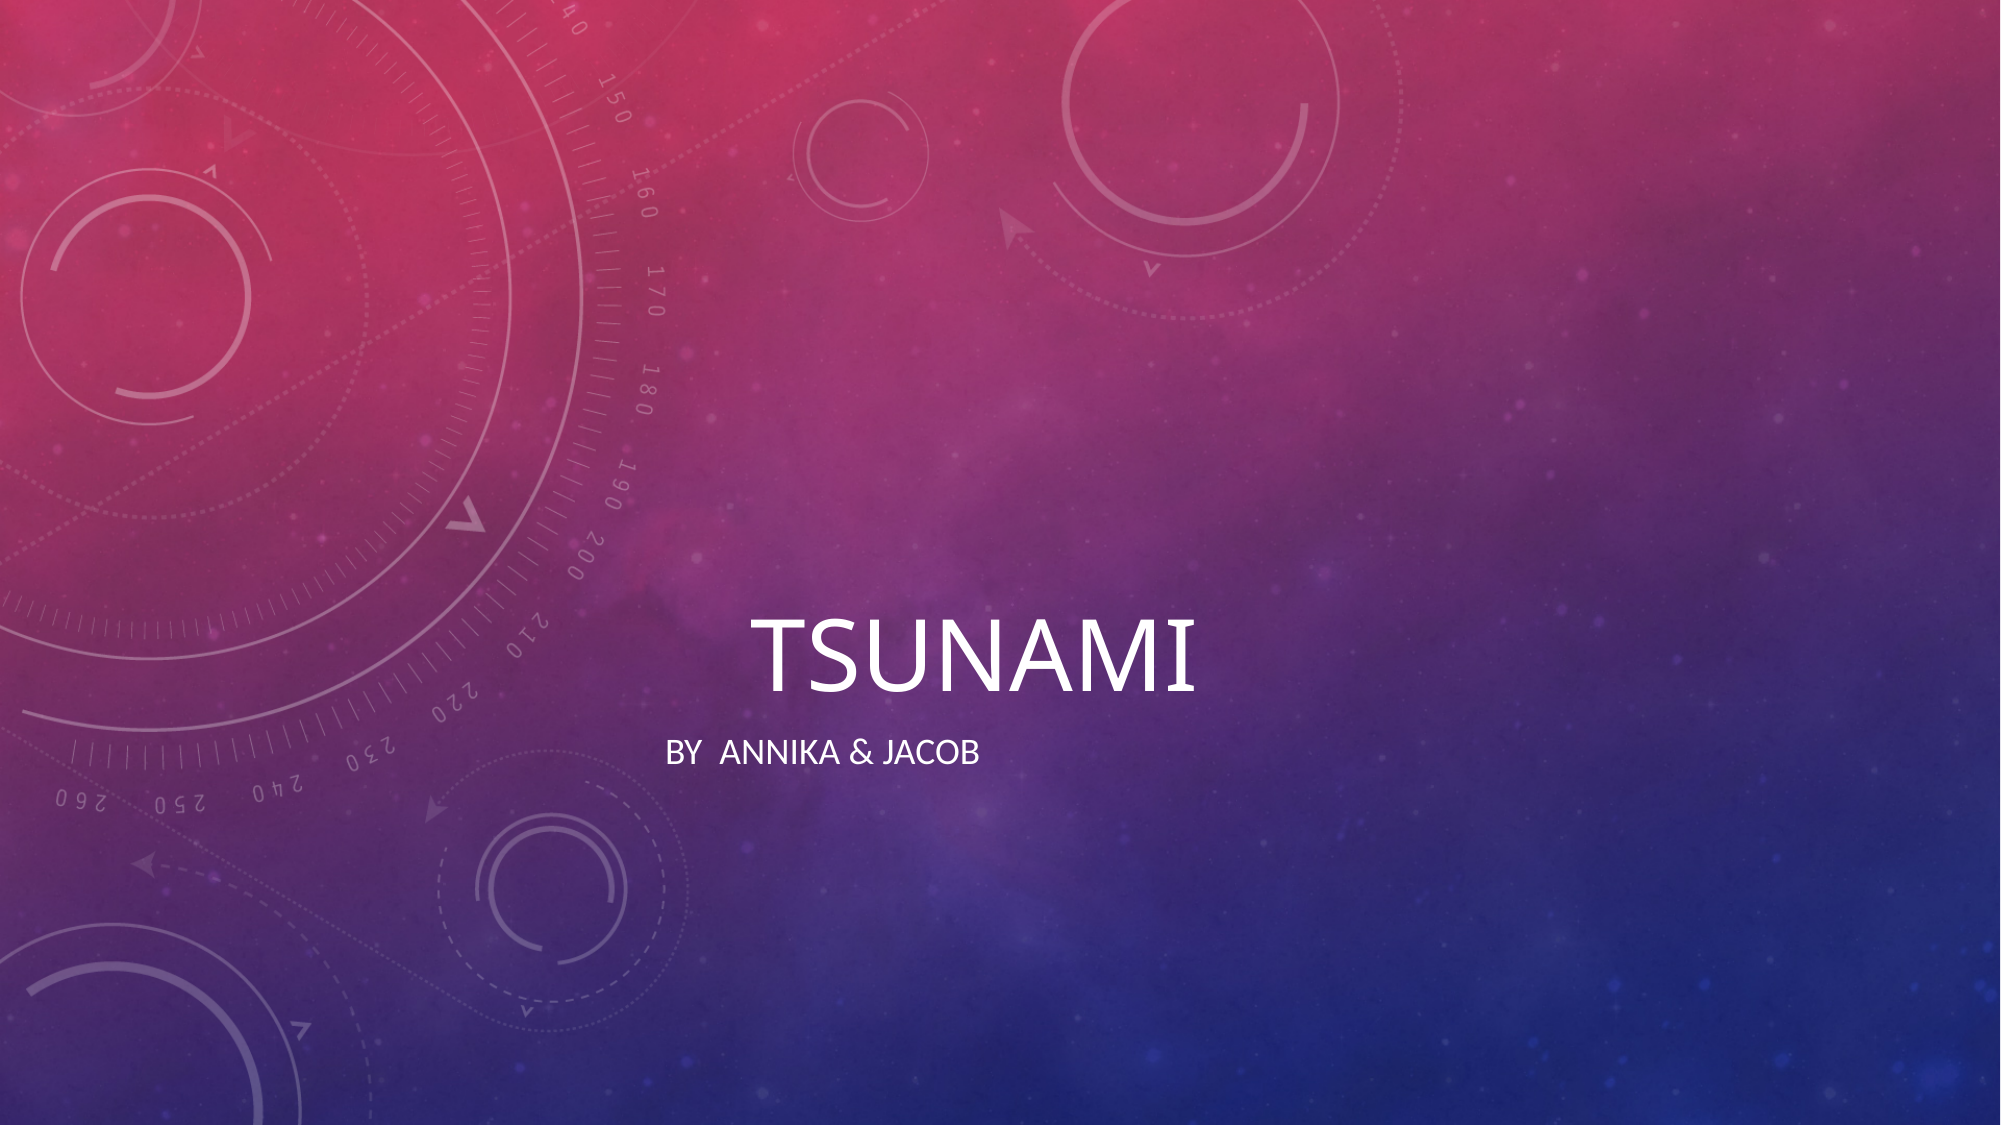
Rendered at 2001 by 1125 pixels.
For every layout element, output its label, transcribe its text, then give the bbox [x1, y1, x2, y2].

subtitle by Annika & jacob [650, 719, 1831, 950]
title tsunami [650, 322, 1300, 719]
picture [0, 0, 2001, 1125]
